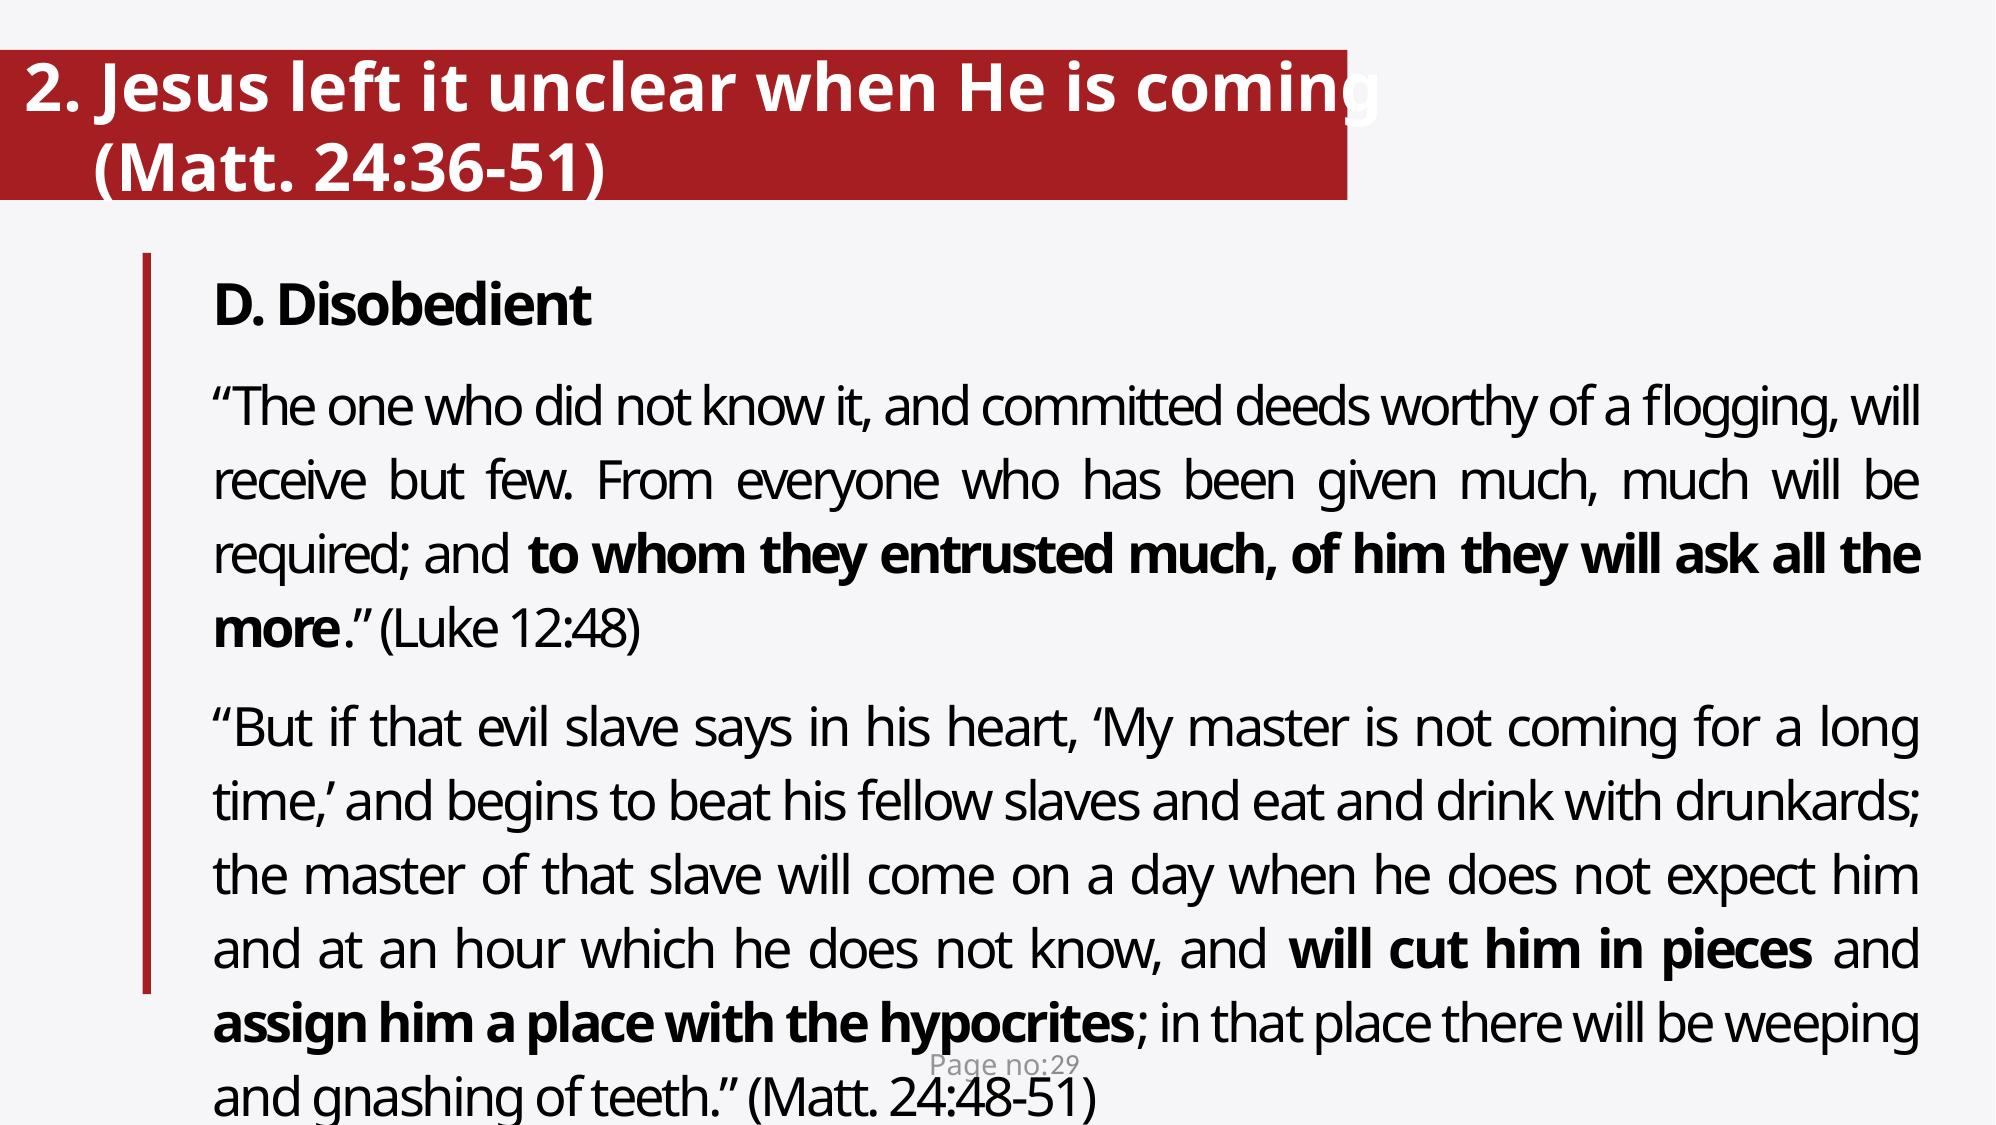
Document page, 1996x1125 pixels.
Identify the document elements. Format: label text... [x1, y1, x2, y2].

subtitle D. Disobedient “The one who did not know it, and committed deeds worthy of a flogging, will receive but few. From everyone who has been given much, much will be required; and to whom they entrusted much, of him they will ask all the more.” (Luke 12:48) “But if that evil slave says in his heart, ‘My master is not coming for a long time,’ and begins to beat his fellow slaves and eat and drink with drunkards; the master of that slave will come on a day when he does not expect him and at an hour which he does not know, and will cut him in pieces and assign him a place with the hypocrites; in that place there will be weeping and gnashing of teeth.” (Matt. 24:48-51) [197, 249, 1936, 1000]
title 2. Jesus left it unclear when He is coming (Matt. 24:36-51) [10, 62, 1806, 188]
